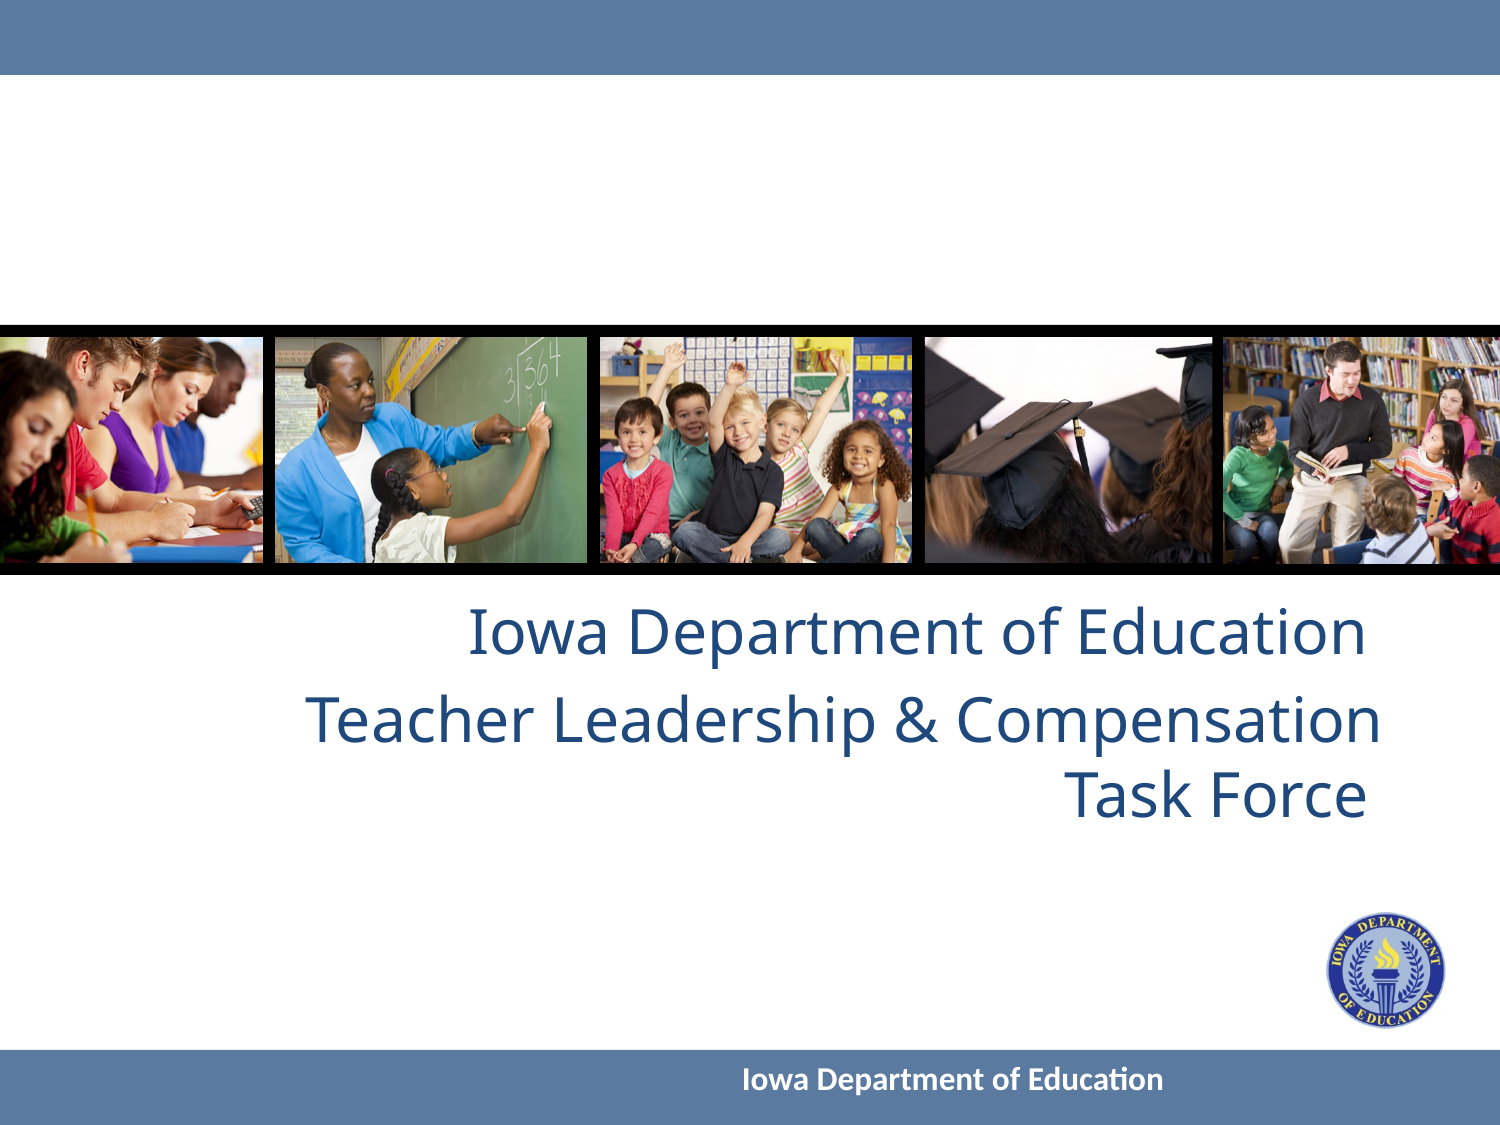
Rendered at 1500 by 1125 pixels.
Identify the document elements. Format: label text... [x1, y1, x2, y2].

picture [1222, 337, 1500, 565]
text_box [0, 0, 1500, 75]
picture [274, 337, 588, 563]
text_box Iowa Department of Education Teacher Leadership & Compensation Task Force [150, 749, 1400, 838]
picture [924, 337, 1213, 563]
picture [1326, 912, 1463, 1038]
picture [599, 337, 913, 563]
text_box Iowa Department of Education [727, 1049, 1180, 1105]
text_box [0, 1049, 1500, 1125]
text_box [0, 323, 1500, 577]
picture [0, 337, 263, 563]
